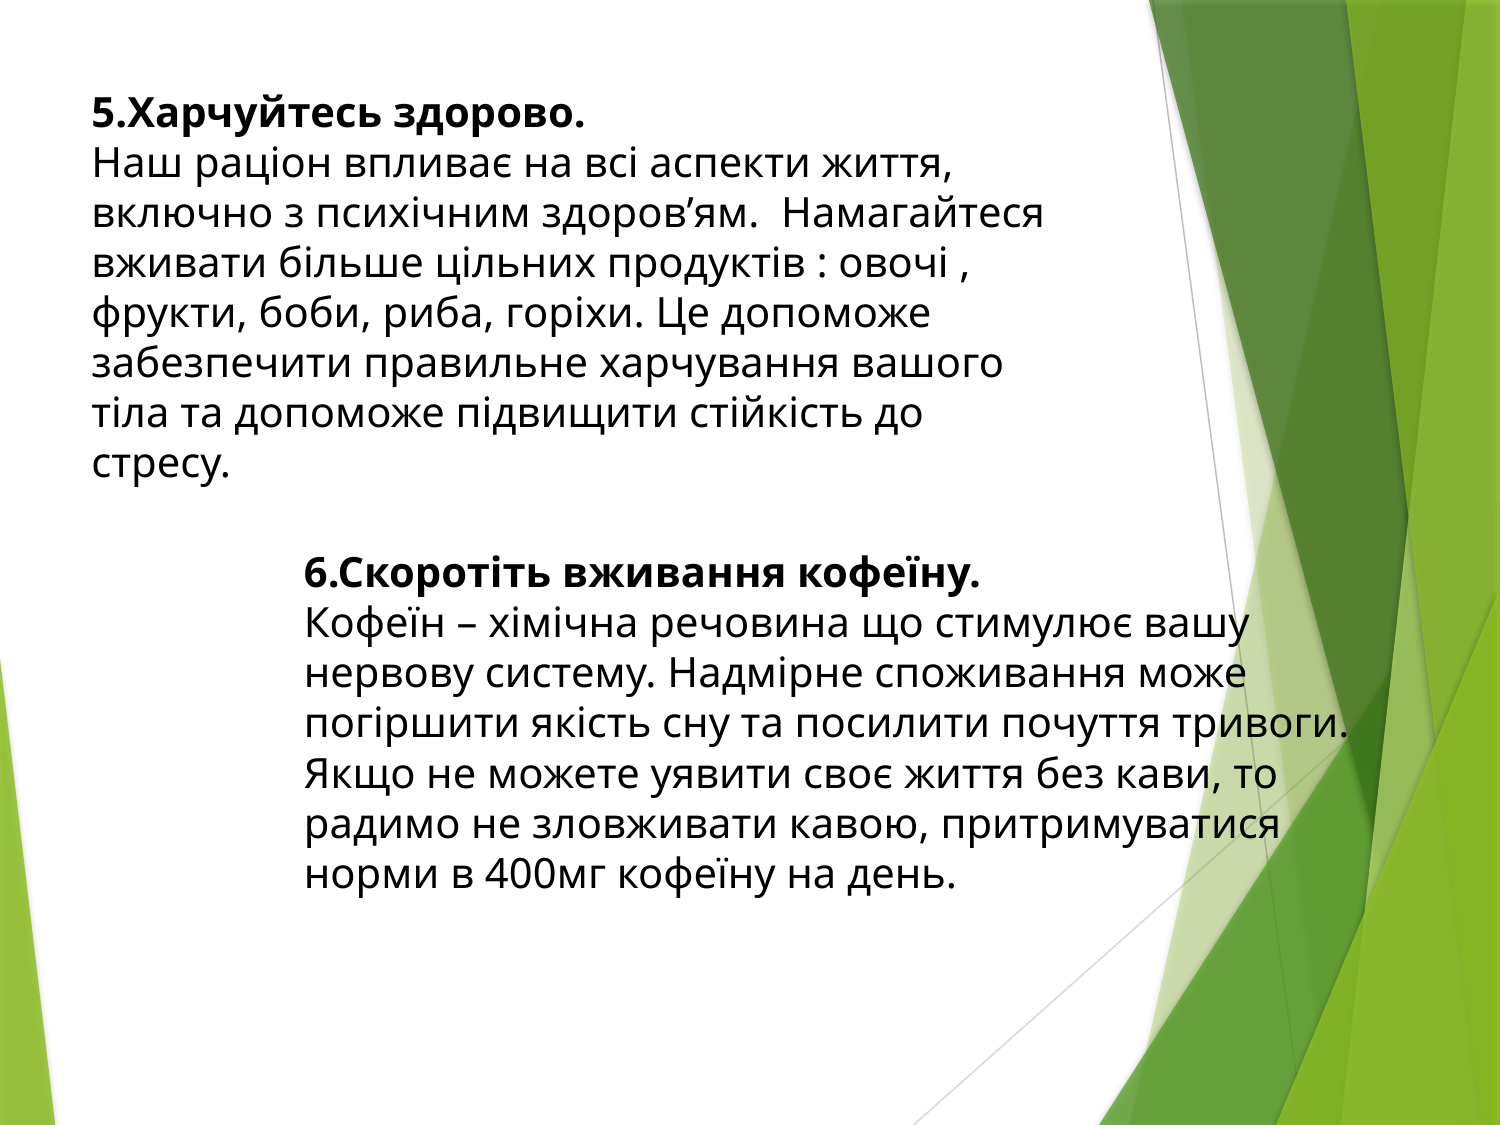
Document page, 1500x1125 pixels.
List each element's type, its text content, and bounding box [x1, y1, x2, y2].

text_box 5.Харчуйтесь здорово. Наш раціон впливає на всі аспекти життя, включно з психічним здоров’ям. Намагайтеся вживати більше цільних продуктів : овочі , фрукти, боби, риба, горіхи. Це допоможе забезпечити правильне харчування вашого тіла та допоможе підвищити стійкість до стресу. [76, 78, 1081, 493]
text_box 6.Скоротіть вживання кофеїну. Кофеїн – хімічна речовина що стимулює вашу нервову систему. Надмірне споживання може погіршити якість сну та посилити почуття тривоги. Якщо не можете уявити своє життя без кави, то радимо не зловживати кавою, притримуватися норми в 400мг кофеїну на день. [289, 538, 1388, 904]
